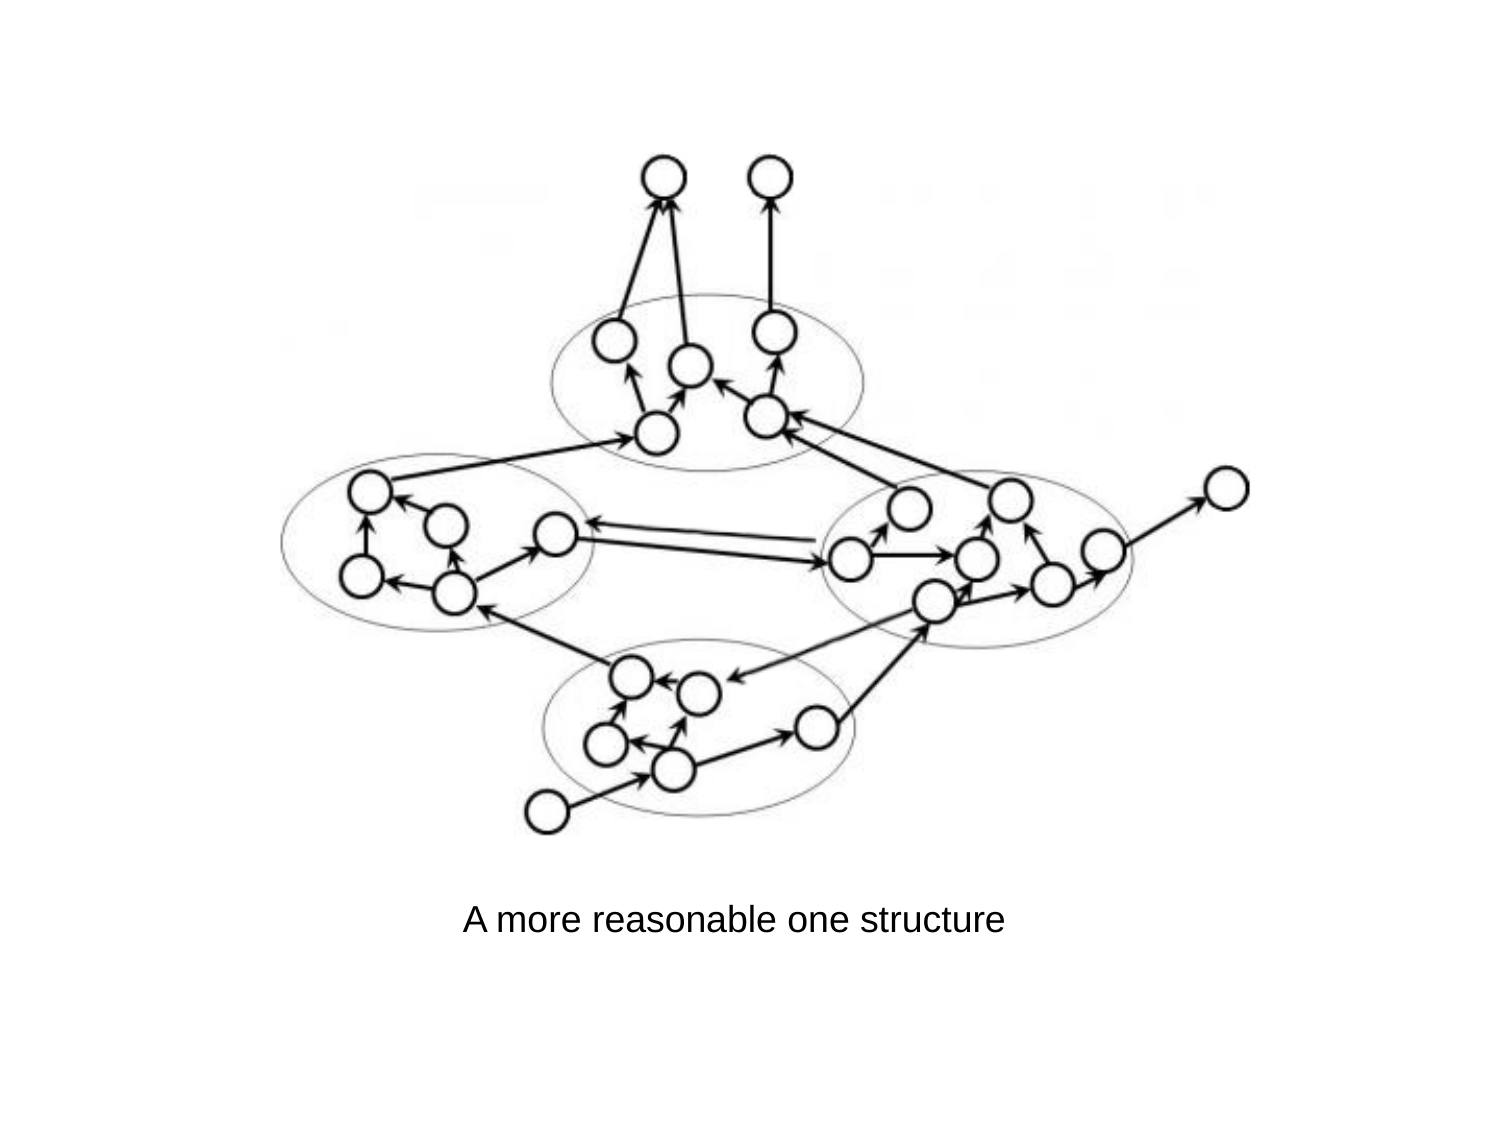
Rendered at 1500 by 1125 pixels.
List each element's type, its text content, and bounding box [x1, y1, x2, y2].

picture [226, 149, 1274, 874]
text_box A more reasonable one structure [249, 887, 1219, 948]
